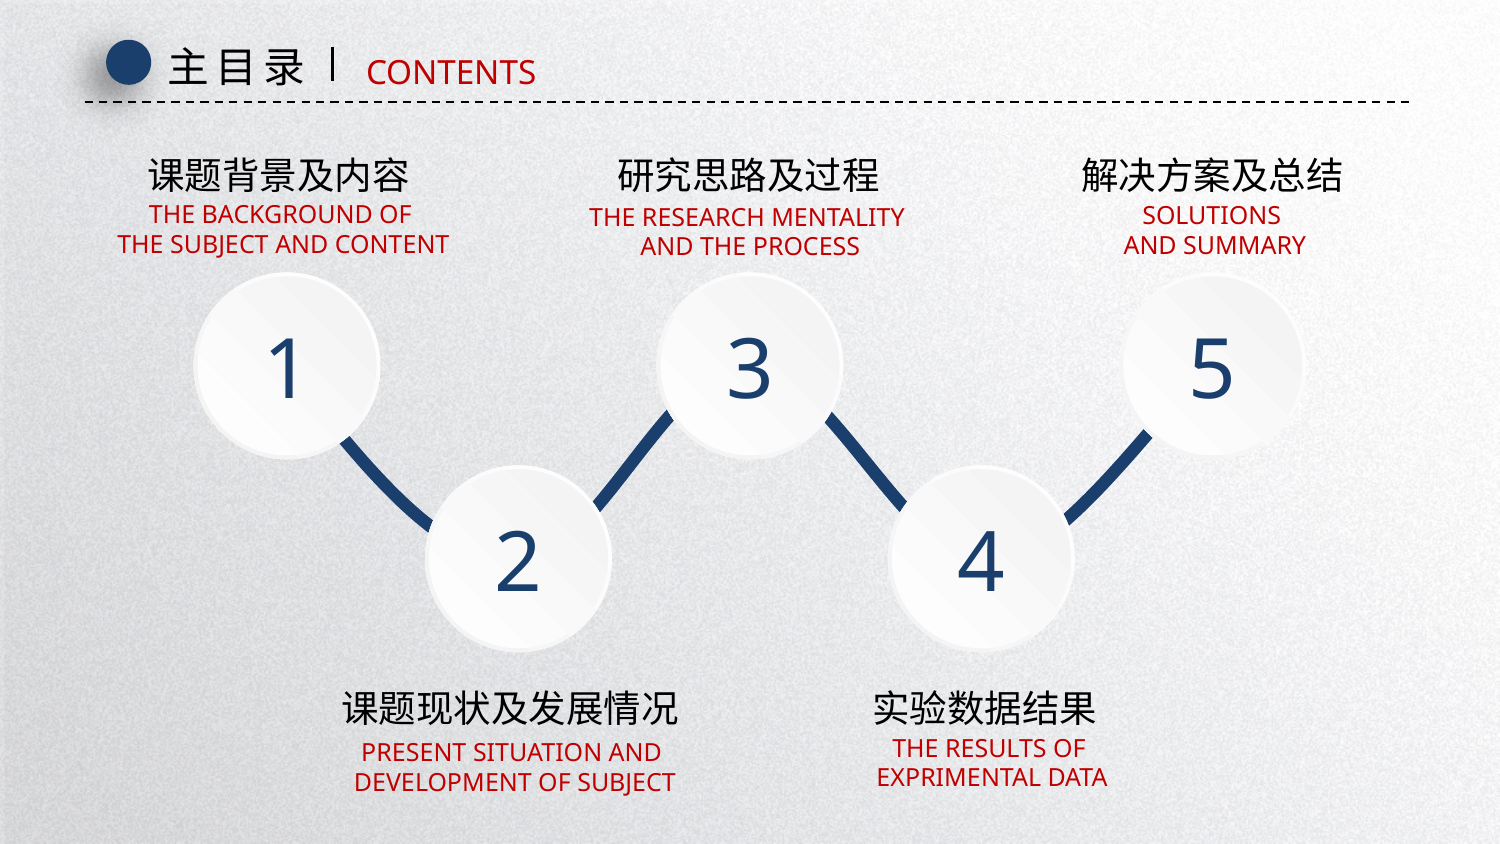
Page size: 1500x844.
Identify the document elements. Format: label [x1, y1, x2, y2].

picture [0, 0, 1500, 844]
text_box [424, 465, 613, 653]
text_box [1119, 272, 1307, 460]
text_box [887, 465, 1076, 653]
text_box [193, 272, 381, 460]
text_box [656, 272, 844, 460]
